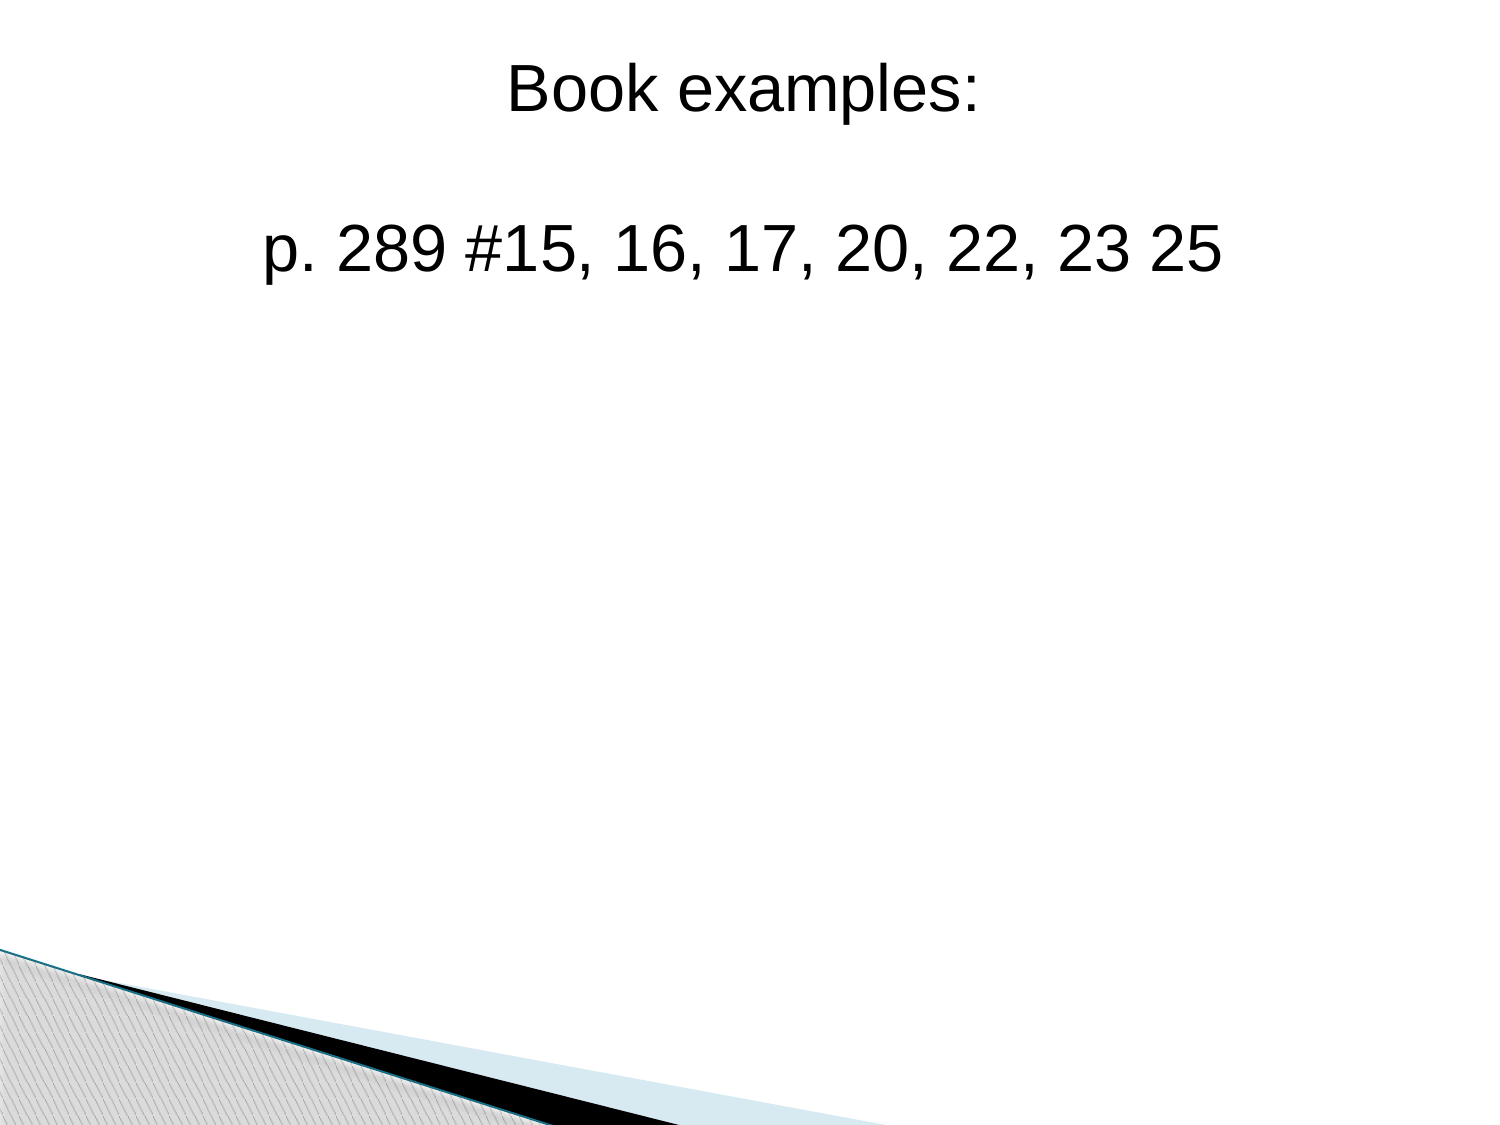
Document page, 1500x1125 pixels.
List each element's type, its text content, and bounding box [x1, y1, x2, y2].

text_box Book examples: p. 289 #15, 16, 17, 20, 22, 23 25 [50, 37, 1438, 293]
